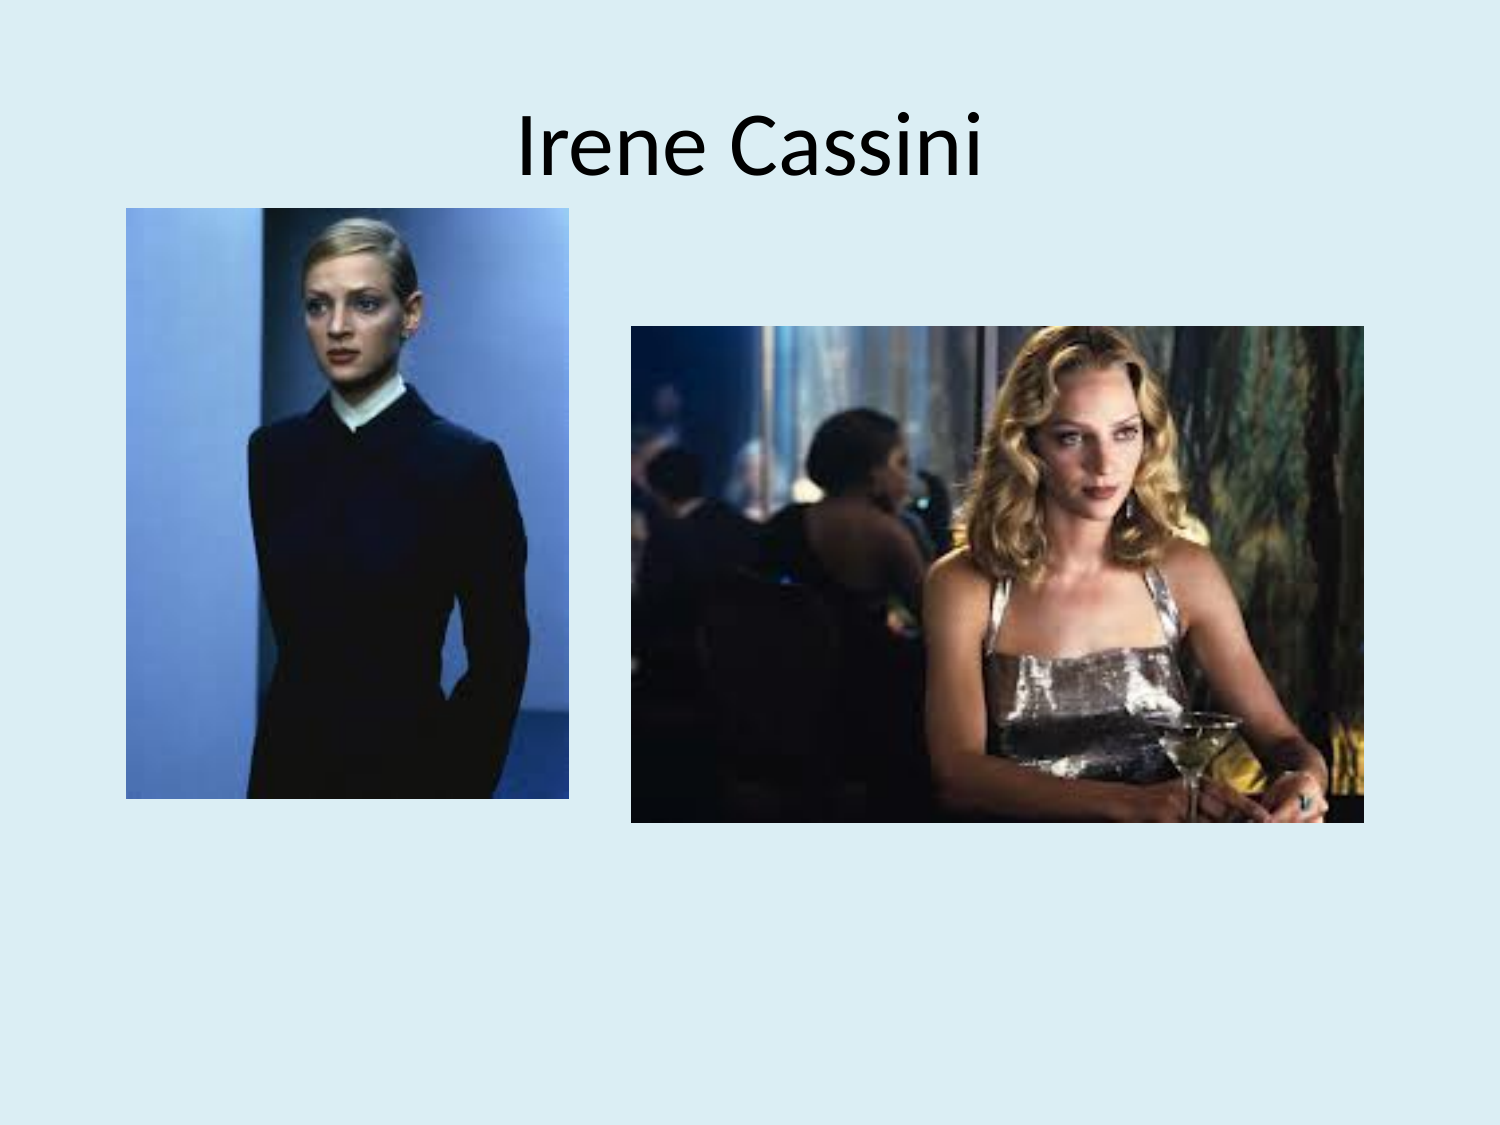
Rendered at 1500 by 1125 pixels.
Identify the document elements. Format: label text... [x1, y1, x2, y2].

title Irene Cassini [75, 45, 1425, 233]
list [631, 326, 1365, 823]
picture [126, 207, 570, 799]
